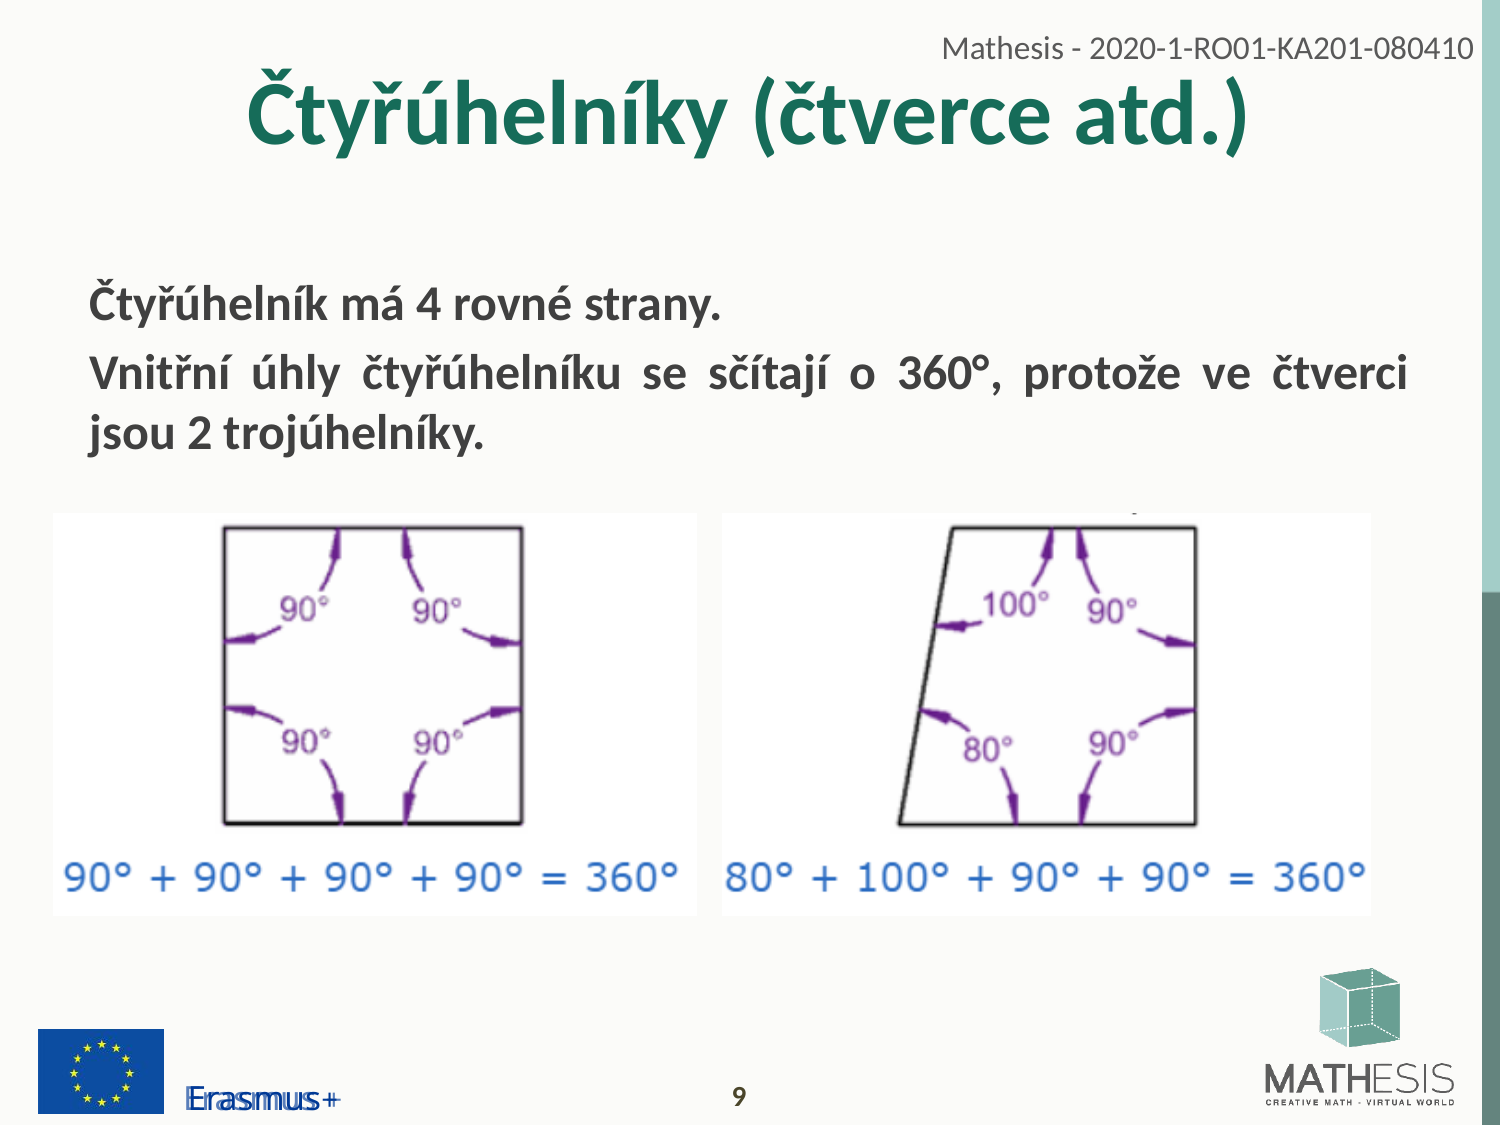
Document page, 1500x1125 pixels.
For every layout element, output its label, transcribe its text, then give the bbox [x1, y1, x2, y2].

picture [722, 512, 1371, 917]
title Čtyřúhelníky (čtverce atd.) [75, 45, 1425, 233]
picture [38, 1029, 164, 1114]
list Čtyřúhelník má 4 rovné strany. Vnitřní úhly čtyřúhelníku se sčítají o 360°, protože ve čtverci jsou 2 trojúhelníky. [75, 262, 1425, 1005]
picture [52, 512, 697, 917]
